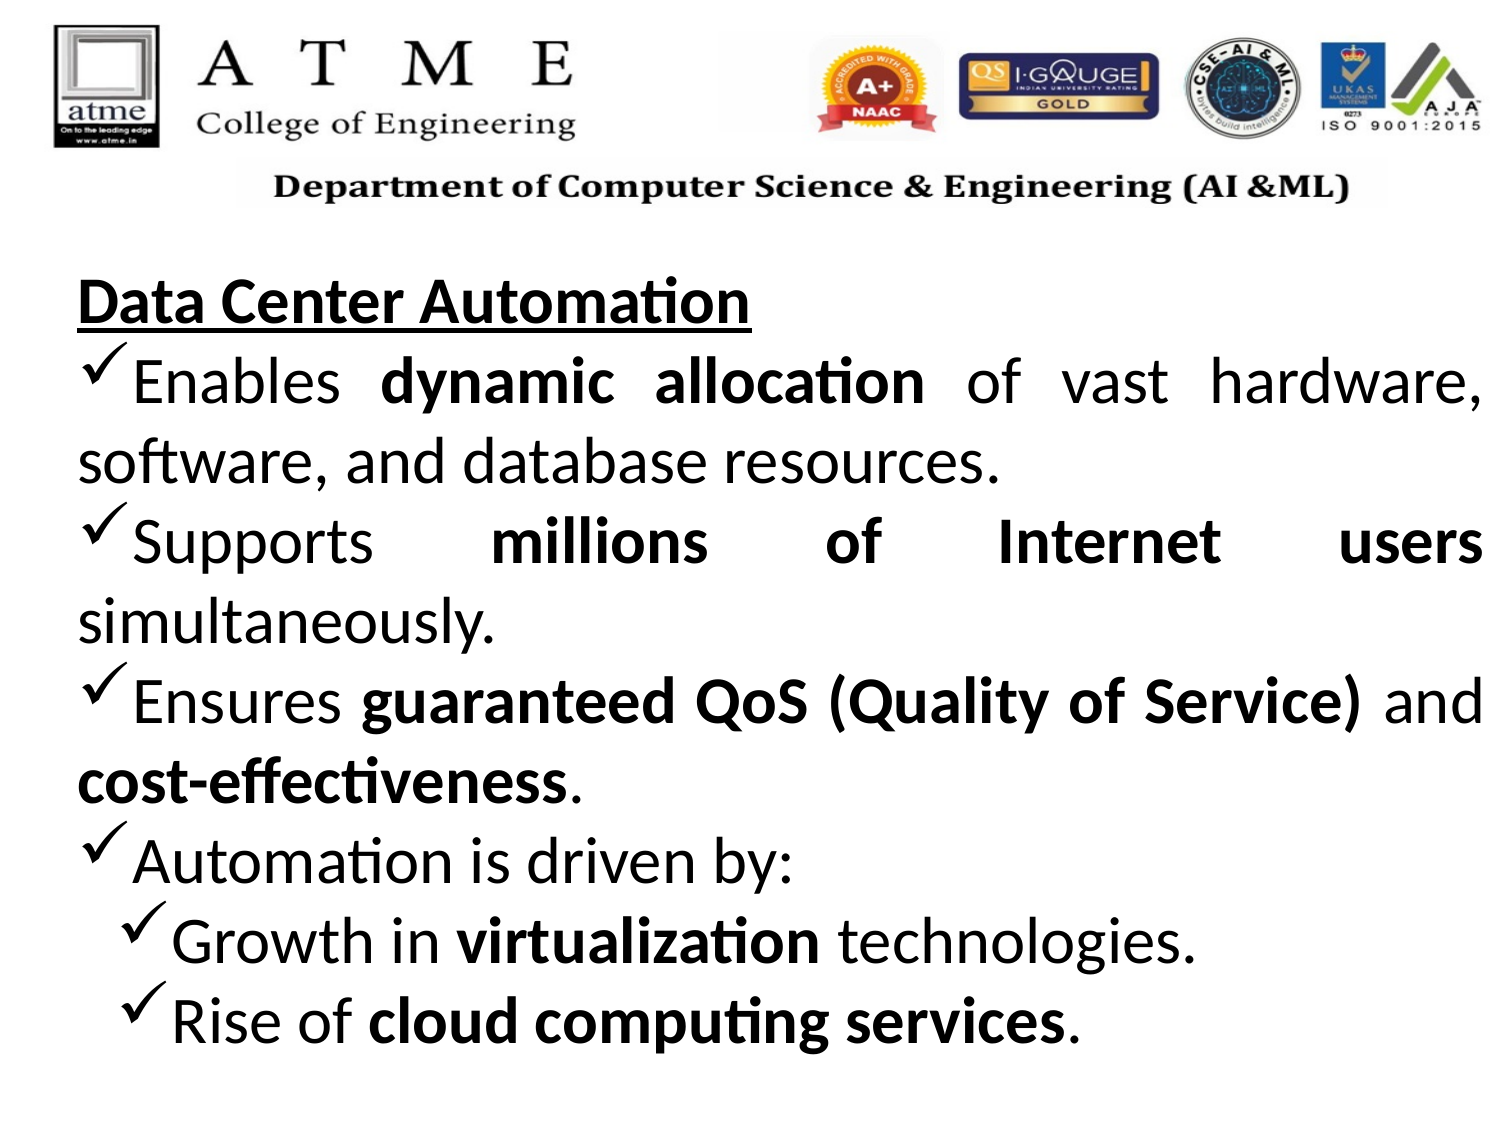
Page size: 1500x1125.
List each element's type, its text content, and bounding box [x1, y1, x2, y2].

text_box Data Center Automation Enables dynamic allocation of vast hardware, software, and database resources. Supports millions of Internet users simultaneously. Ensures guaranteed QoS (Quality of Service) and cost-effectiveness. Automation is driven by: Growth in virtualization technologies. Rise of cloud computing services. [62, 249, 1500, 1065]
picture [24, 0, 1500, 226]
